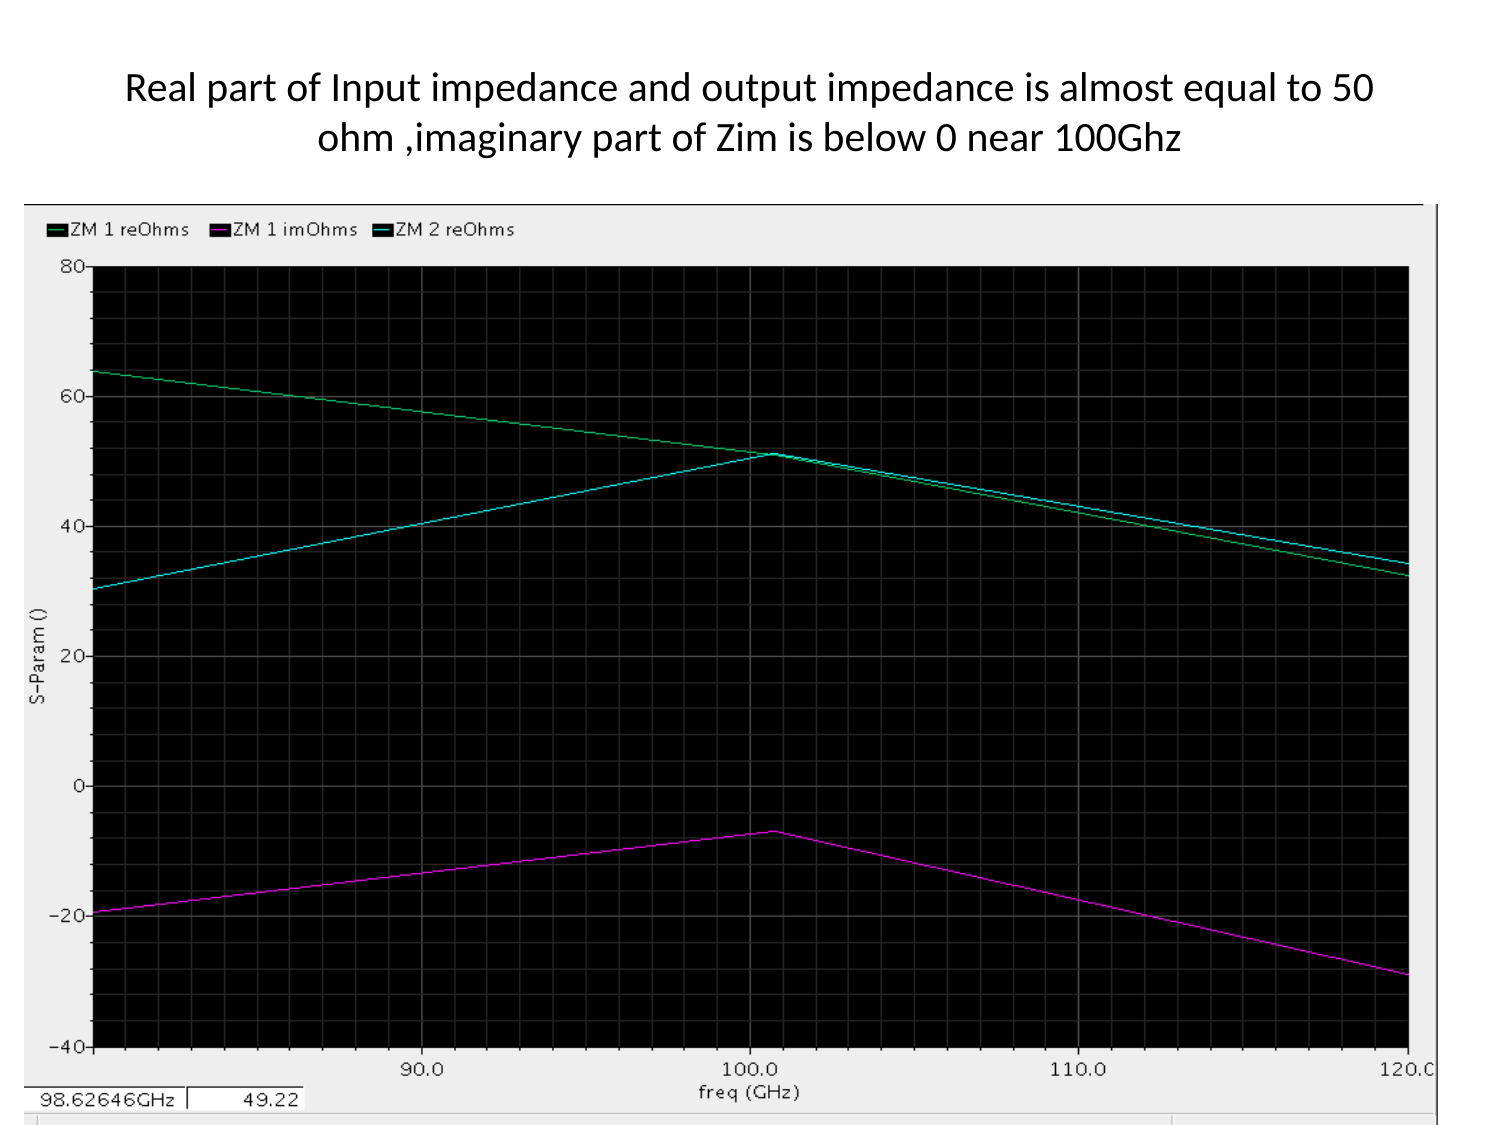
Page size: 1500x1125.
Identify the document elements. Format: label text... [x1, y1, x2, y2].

title Real part of Input impedance and output impedance is almost equal to 50 ohm ,imaginary part of Zim is below 0 near 100Ghz [75, 45, 1425, 175]
picture [24, 204, 1438, 1125]
